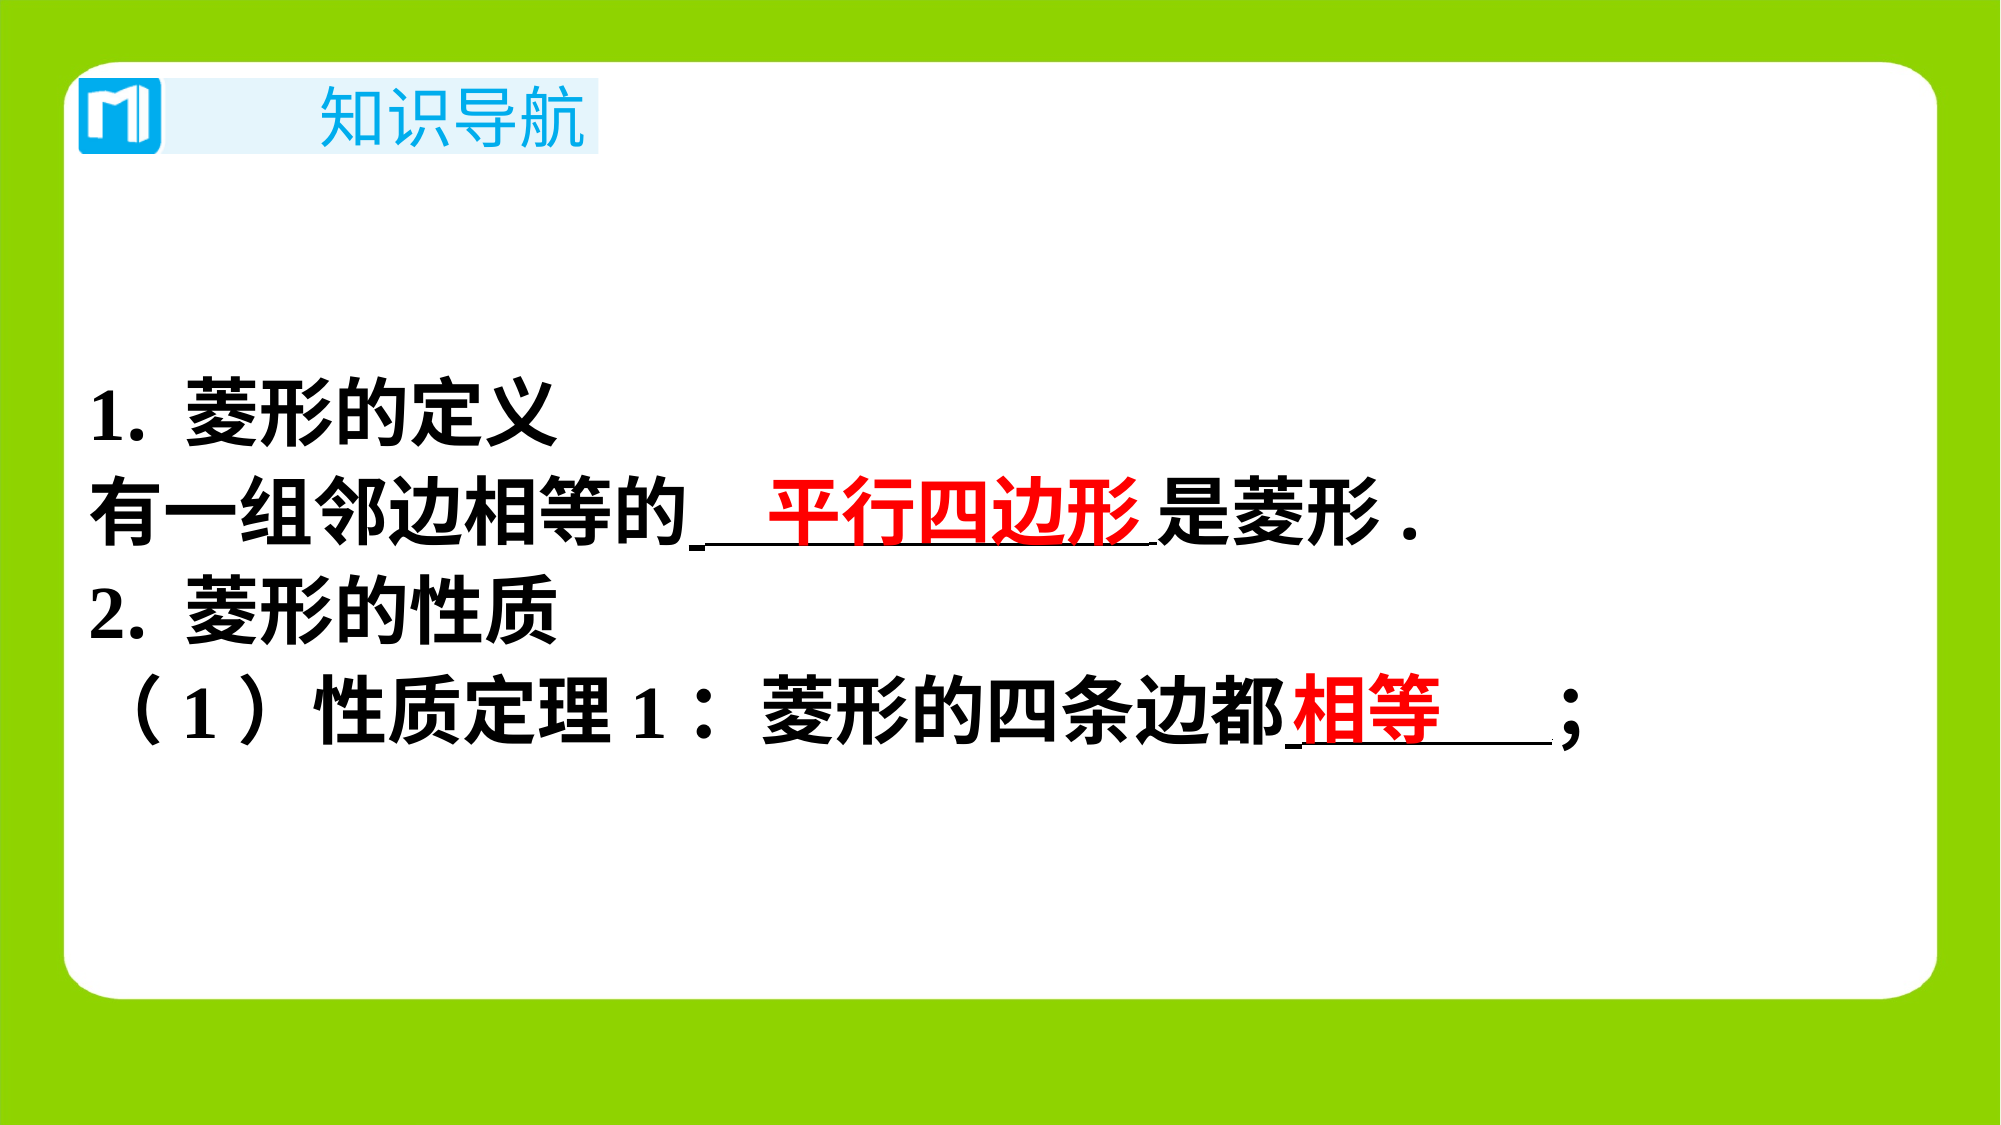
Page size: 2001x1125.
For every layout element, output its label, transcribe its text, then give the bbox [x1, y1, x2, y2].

text_box 平行四边形 [751, 457, 1233, 563]
text_box 1. 菱形的定义 [88, 365, 564, 457]
text_box （1）性质定理1：菱形的四条边都 ⁠； [88, 663, 1277, 755]
text_box （1）性质定理1：菱形的四条边都 ⁠； [1533, 663, 1609, 755]
text_box 2. 菱形的性质 [88, 564, 564, 655]
picture [0, 0, 2001, 1125]
text_box 有一组邻边相等的 是菱形. [1233, 464, 1495, 556]
text_box 有一组邻边相等的 是菱形. [88, 464, 751, 556]
text_box 相等 [1277, 655, 1533, 761]
